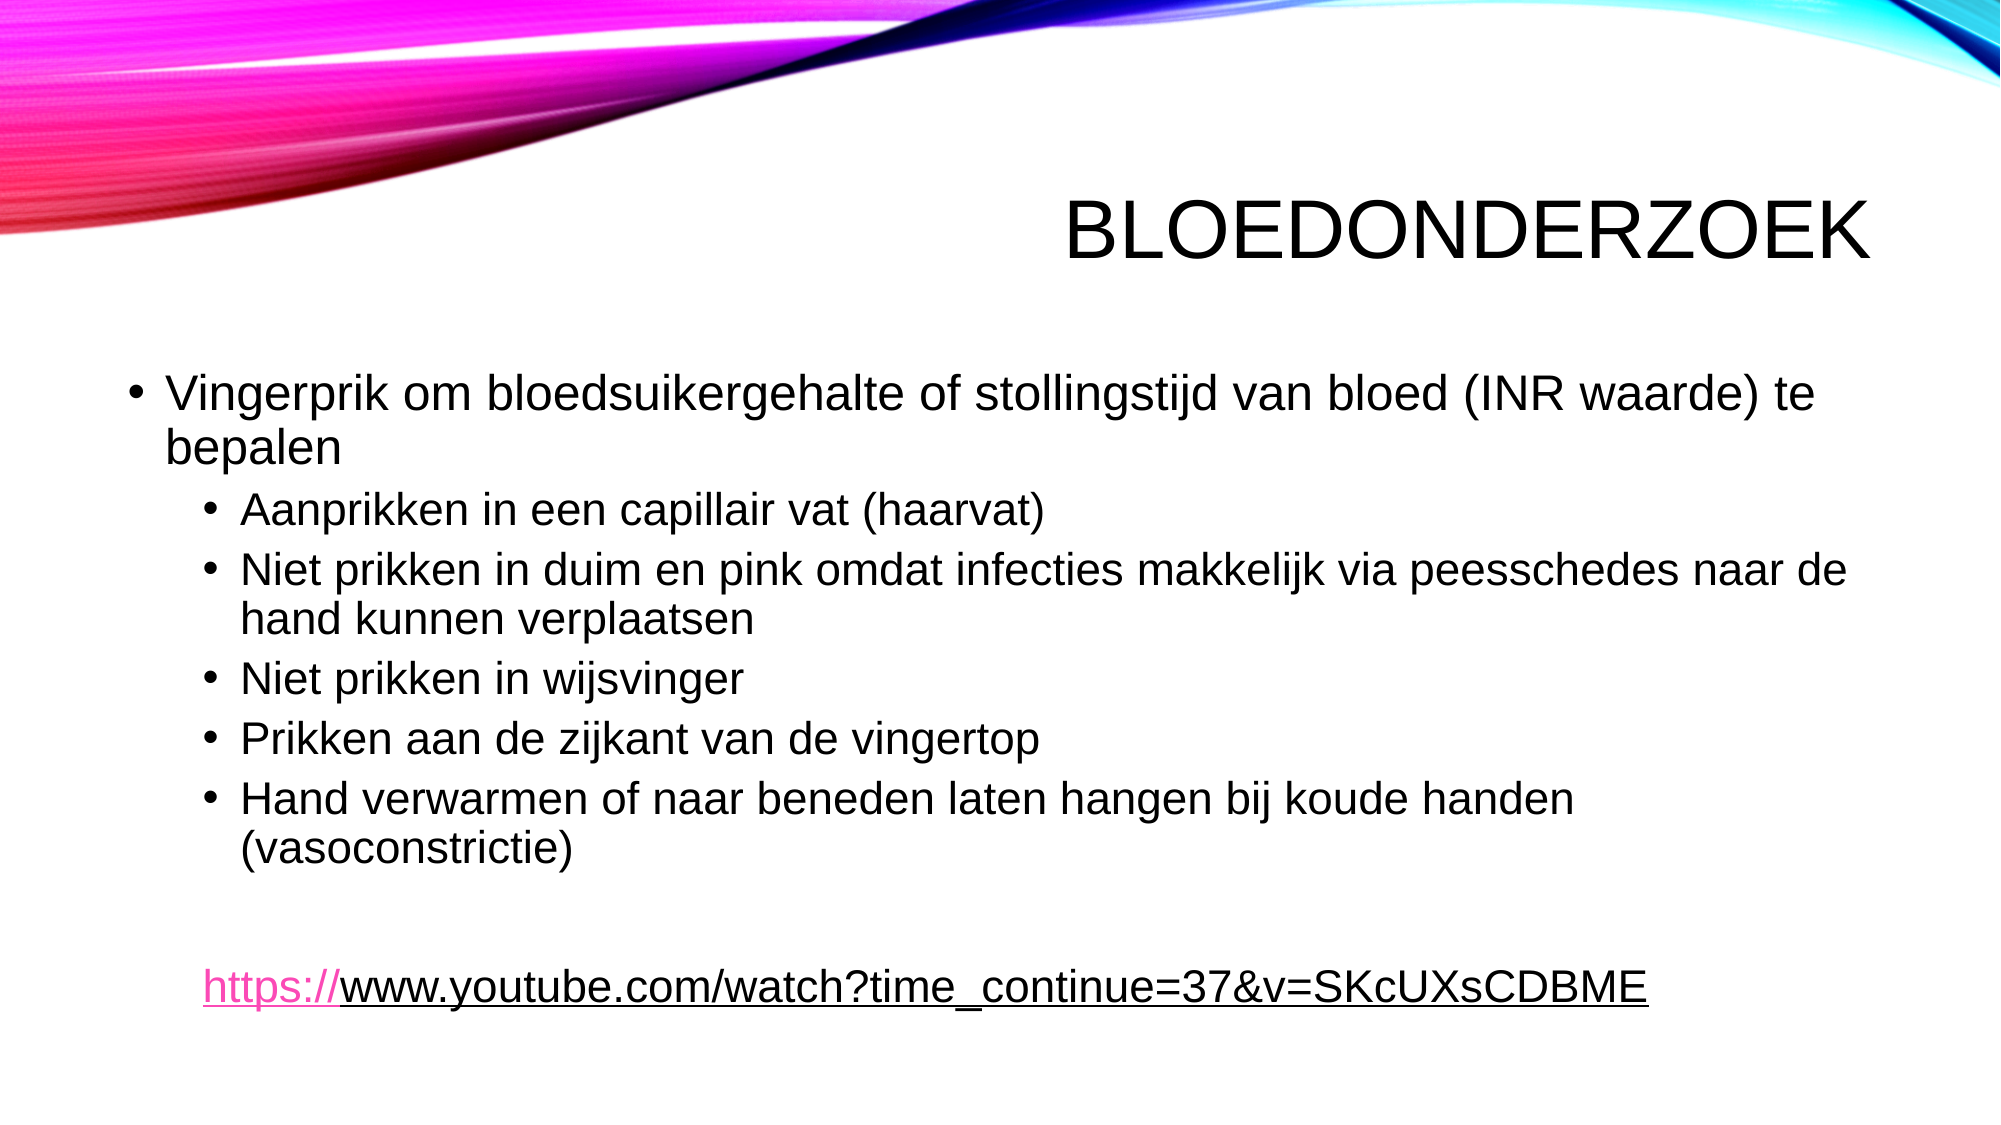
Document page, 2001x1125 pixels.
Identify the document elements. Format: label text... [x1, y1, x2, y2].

picture [0, 0, 2000, 237]
picture [1890, 0, 2000, 75]
picture [1910, 0, 2000, 45]
title Bloedonderzoek [474, 125, 1888, 338]
list Vingerprik om bloedsuikergehalte of stollingstijd van bloed (INR waarde) te bepalen Aanprikken in een capillair vat (haarvat) Niet prikken in duim en pink omdat infecties makkelijk via peesschedes naar de hand kunnen verplaatsen Niet prikken in wijsvinger Prikken aan de zijkant van de vingertop Hand verwarmen of naar beneden laten hangen bij koude handen (vasoconstrictie) https://www.youtube.com/watch?time_continue=37&v=SKcUXsCDBME [112, 360, 1888, 1021]
